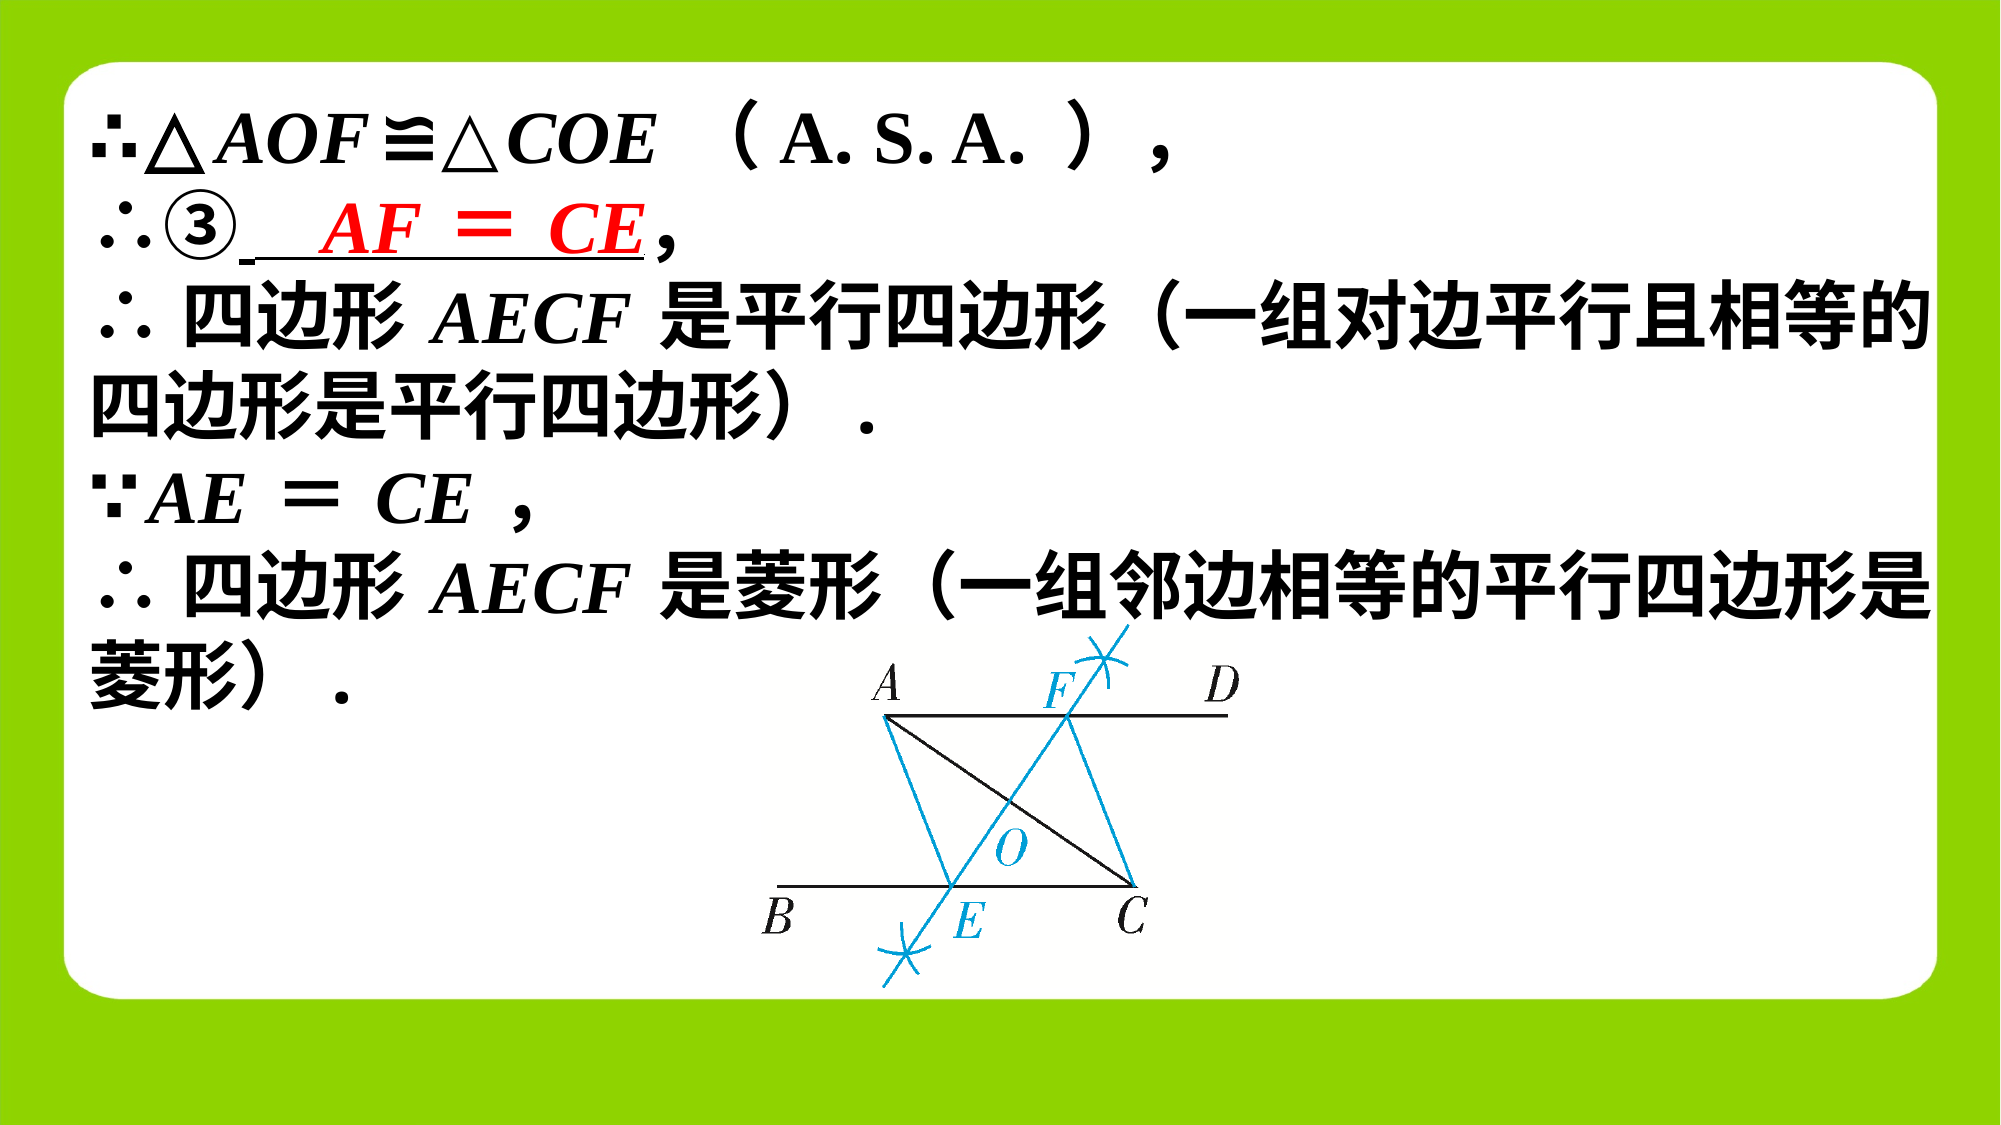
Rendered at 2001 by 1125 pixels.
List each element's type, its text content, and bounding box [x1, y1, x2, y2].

picture [0, 0, 2001, 1125]
text_box AF＝CE [307, 170, 711, 277]
text_box ∴△AOF≌△COE（A. S. A. ）， ∴③ ⁠， ∴四边形AECF是平行四边形（一组对边平行且相等的 四边形是平行四边形）. ∵AE＝CE， ∴四边形AECF是菱形（一组邻边相等的平行四边形是 菱形）. [88, 88, 1974, 998]
